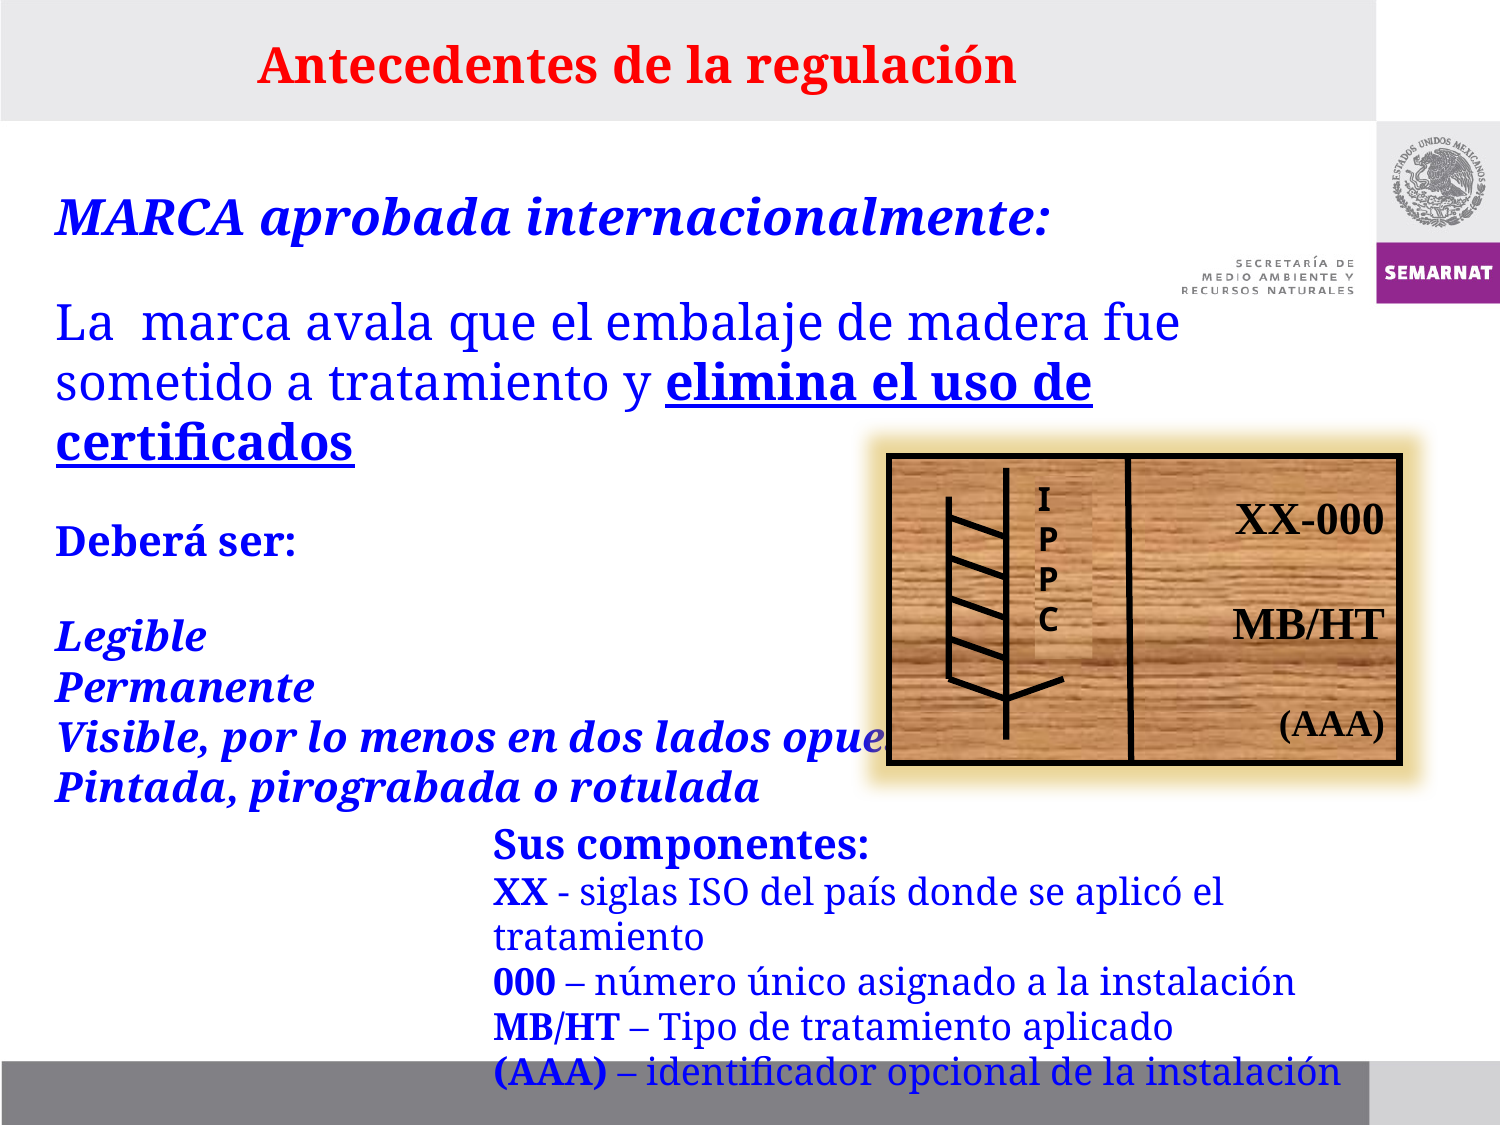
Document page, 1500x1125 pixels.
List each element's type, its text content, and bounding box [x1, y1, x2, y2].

picture [0, 0, 1500, 1125]
text_box MARCA aprobada internacionalmente: La marca avala que el embalaje de madera fue sometido a tratamiento y elimina el uso de certificados Deberá ser: Legible Permanente Visible, por lo menos en dos lados opuestos Pintada, pirograbada o rotulada [41, 177, 1376, 818]
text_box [948, 467, 1093, 740]
text_box XX-000 MB/HT (AAA) [889, 456, 1400, 764]
text_box Antecedentes de la regulación [29, 25, 1246, 101]
text_box Sus componentes: XX - siglas ISO del país donde se aplicó el tratamiento 000 – número único asignado a la instalación MB/HT – Tipo de tratamiento aplicado (AAA) – identificador opcional de la instalación [478, 810, 1405, 1101]
